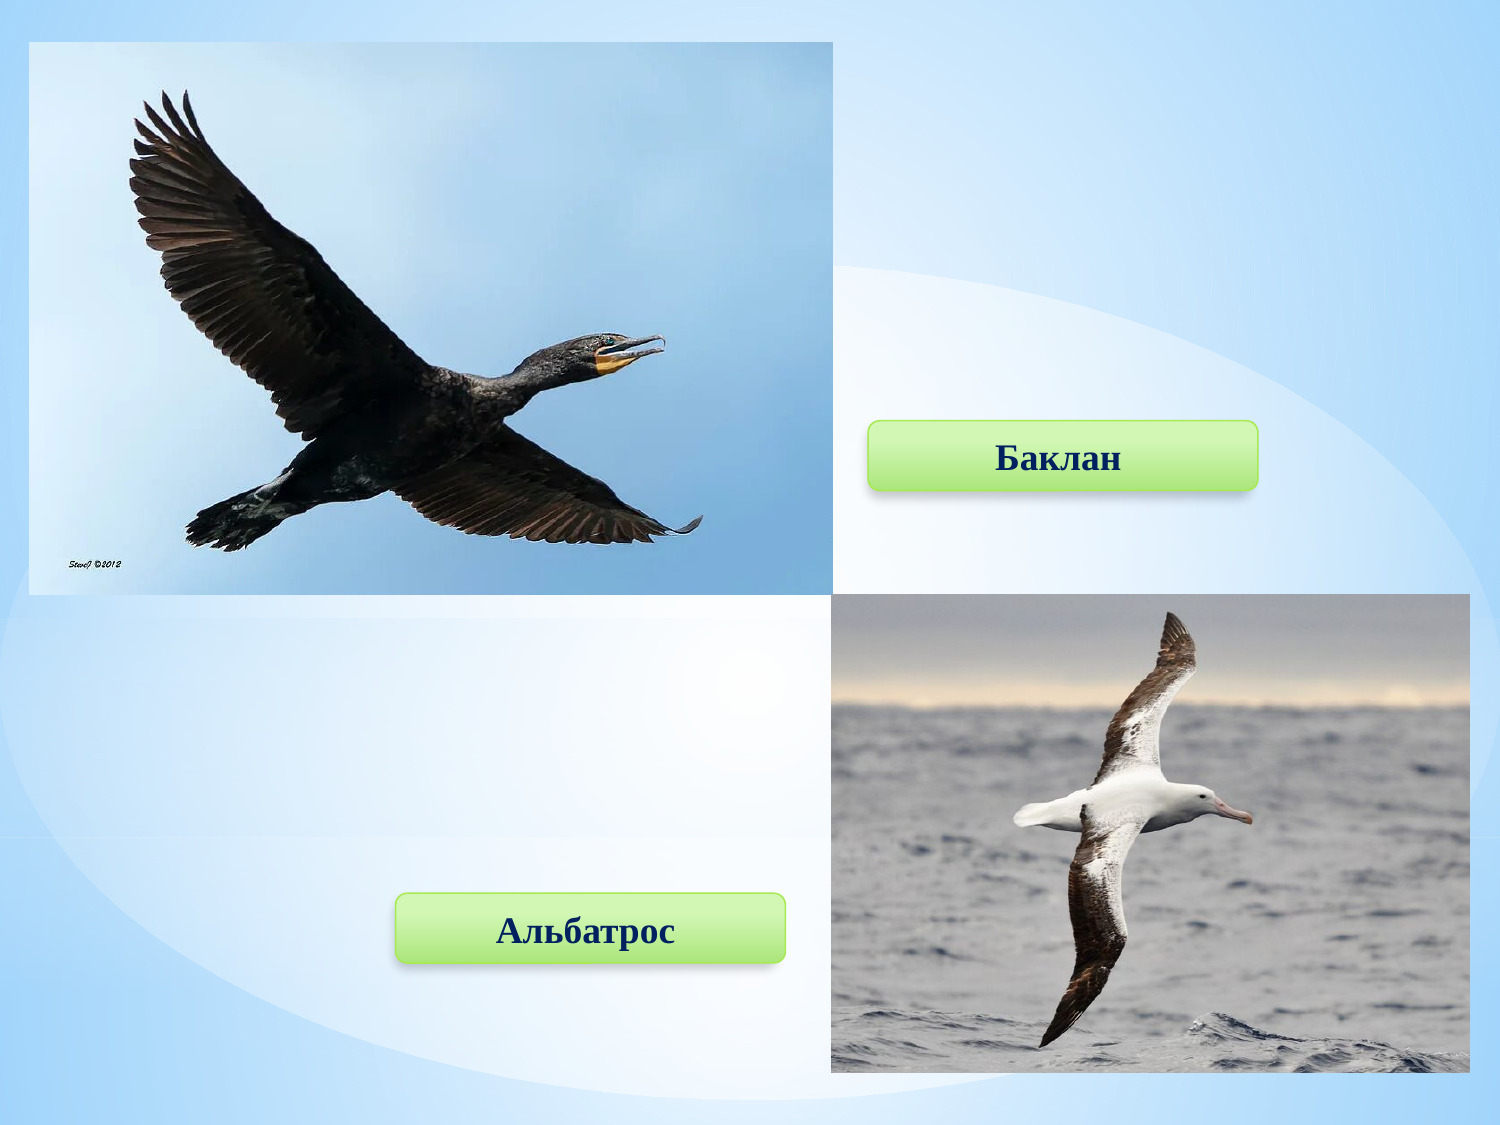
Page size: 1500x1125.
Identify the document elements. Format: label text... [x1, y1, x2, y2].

text_box Альбатрос [394, 892, 787, 964]
picture [29, 42, 1470, 1073]
text_box Баклан [867, 419, 1259, 492]
